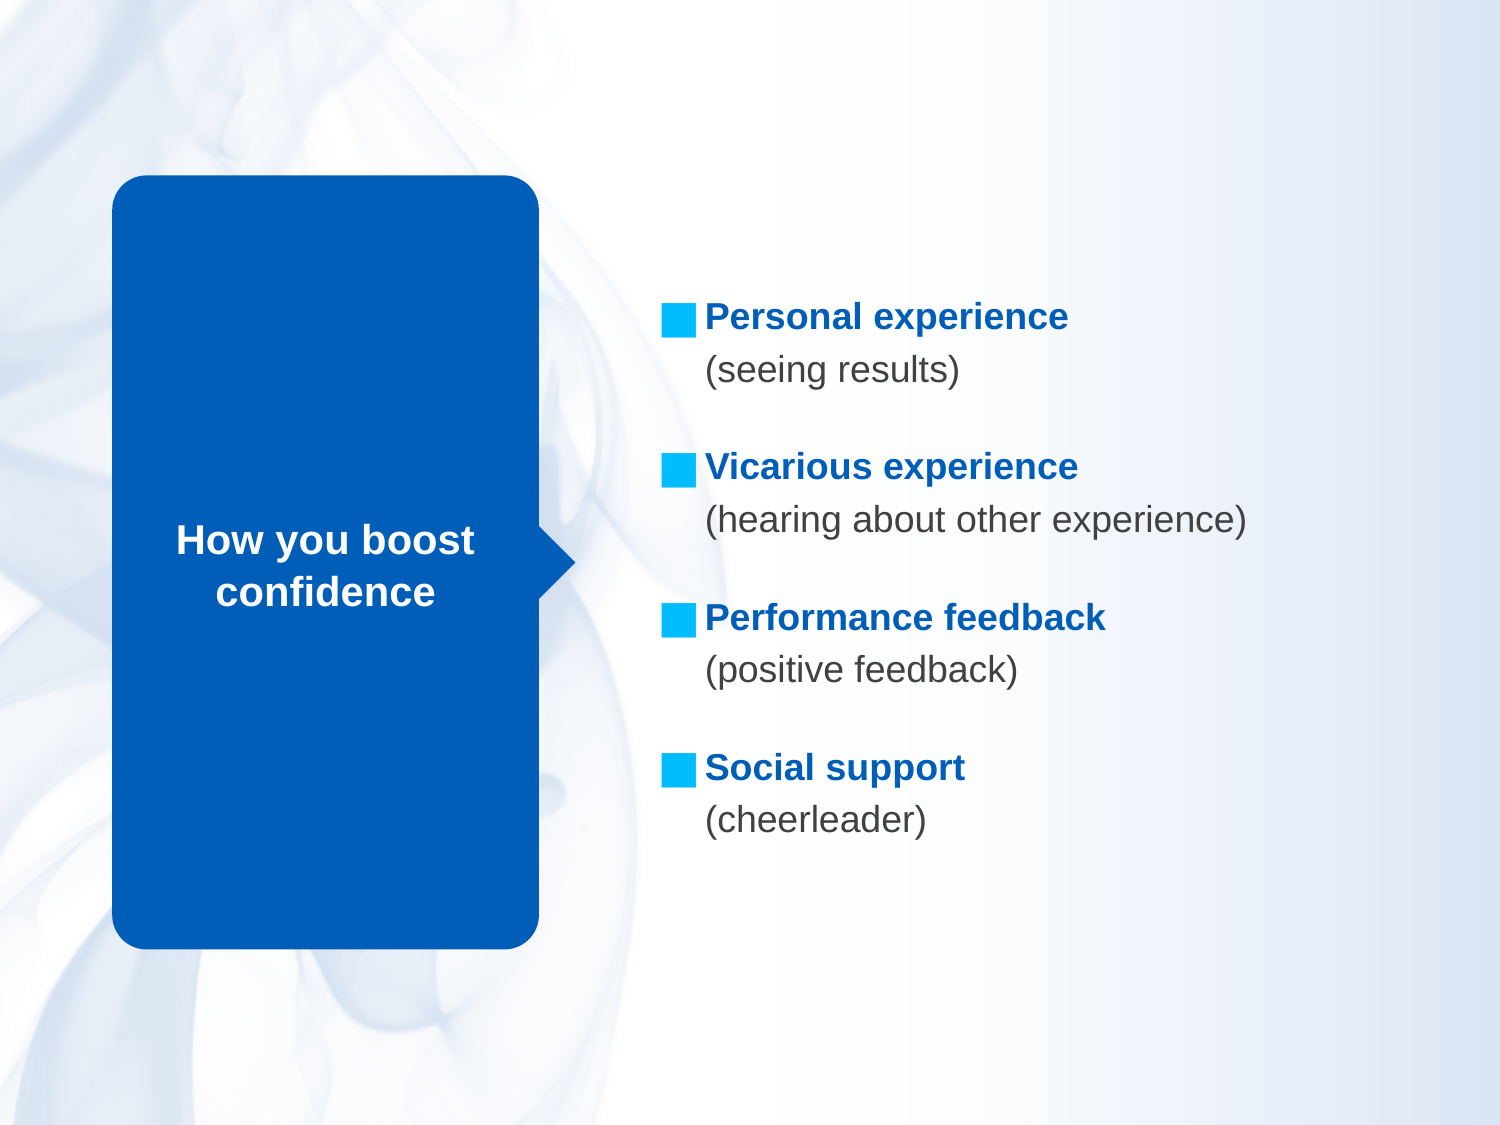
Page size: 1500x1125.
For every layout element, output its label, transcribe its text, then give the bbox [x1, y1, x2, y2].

text_box [1048, 0, 1500, 1125]
picture [0, 0, 1047, 1125]
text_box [111, 175, 560, 950]
list Personal experience (seeing results) Vicarious experience (hearing about other experience) Performance feedback (positive feedback) Social support (cheerleader) [1051, 175, 1403, 950]
